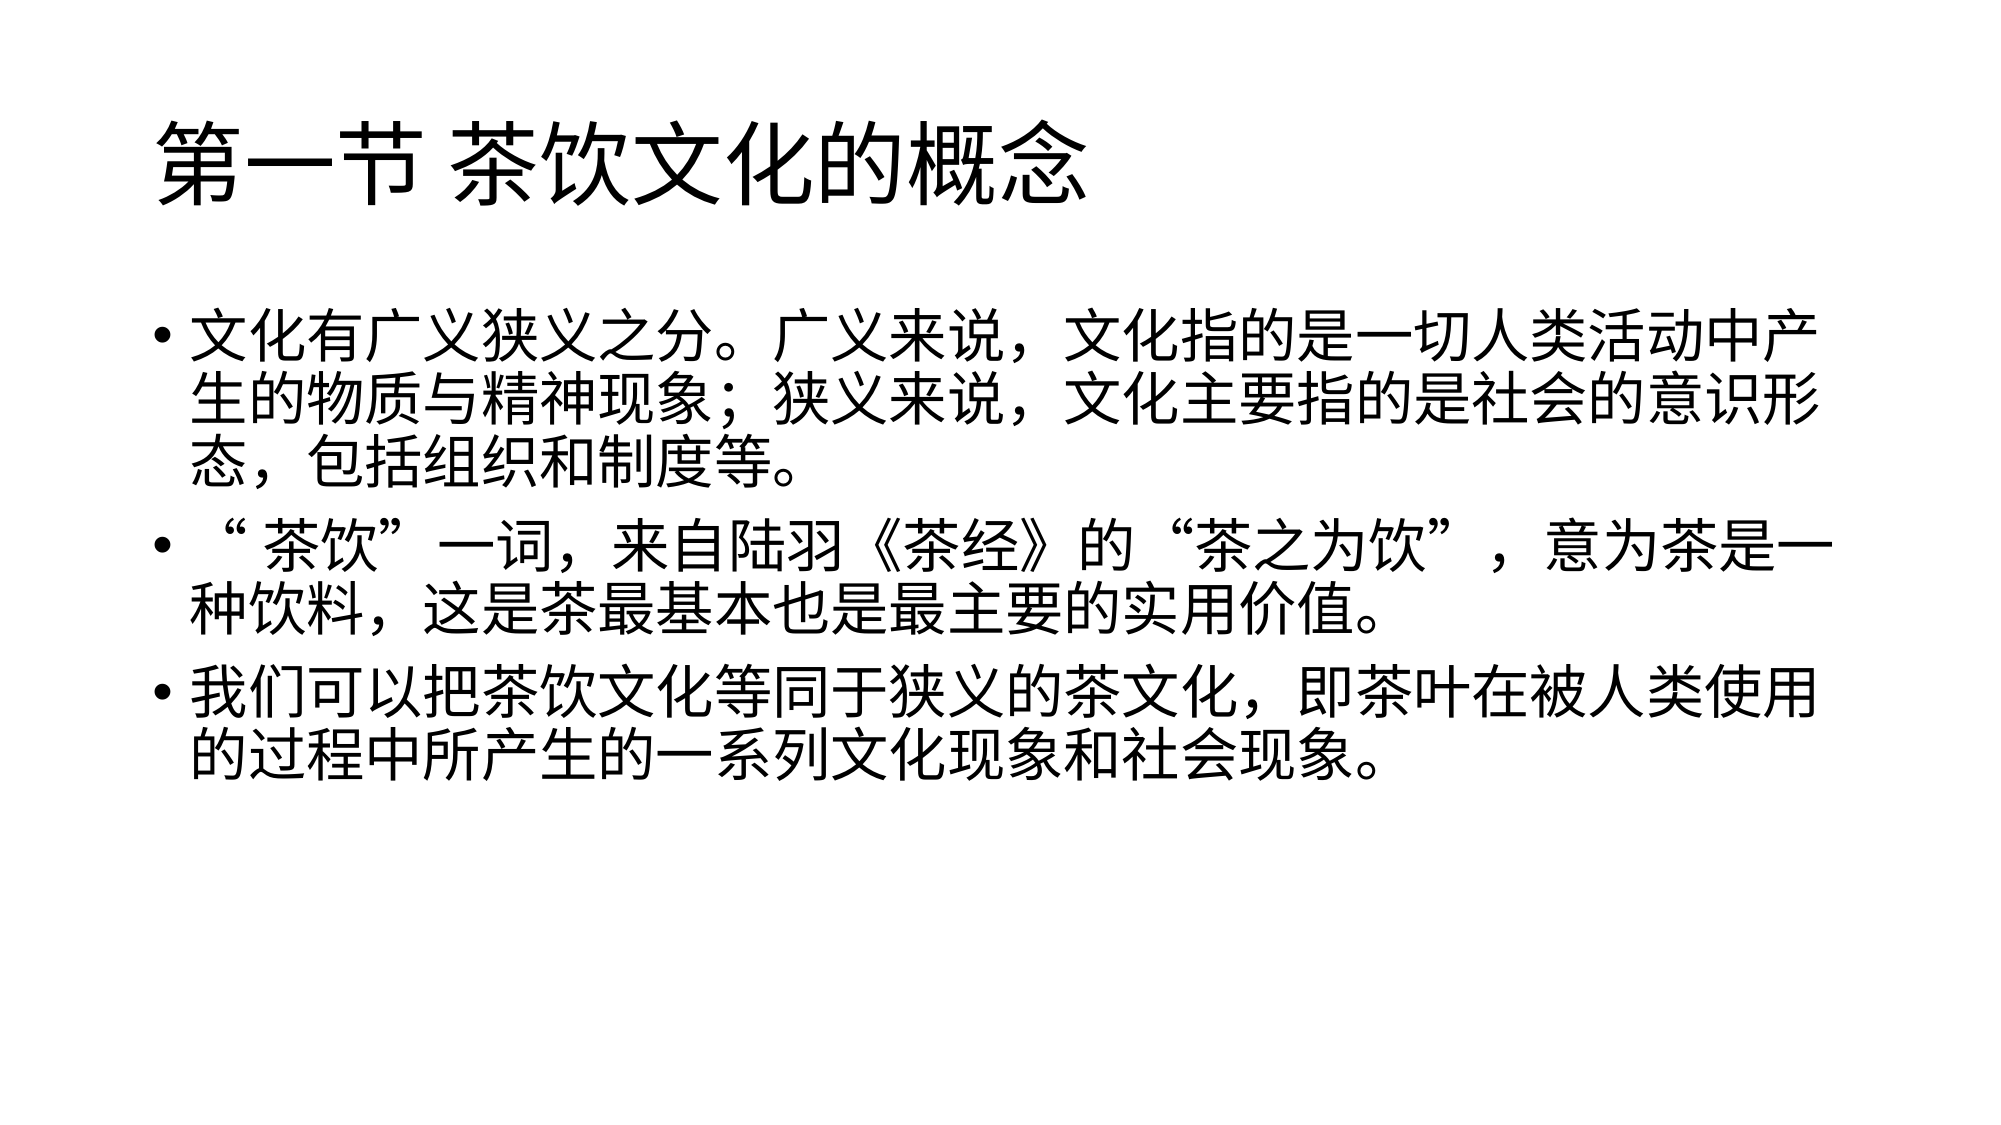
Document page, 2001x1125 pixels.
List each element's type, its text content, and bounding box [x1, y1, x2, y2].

title 第一节 茶饮文化的概念 [137, 59, 1863, 278]
list 文化有广义狭义之分。广义来说，文化指的是一切人类活动中产生的物质与精神现象；狭义来说，文化主要指的是社会的意识形态，包括组织和制度等。 “茶饮”一词，来自陆羽《茶经》的“茶之为饮”，意为茶是一种饮料，这是茶最基本也是最主要的实用价值。 我们可以把茶饮文化等同于狭义的茶文化，即茶叶在被人类使用的过程中所产生的一系列文化现象和社会现象。 [137, 299, 1863, 1014]
